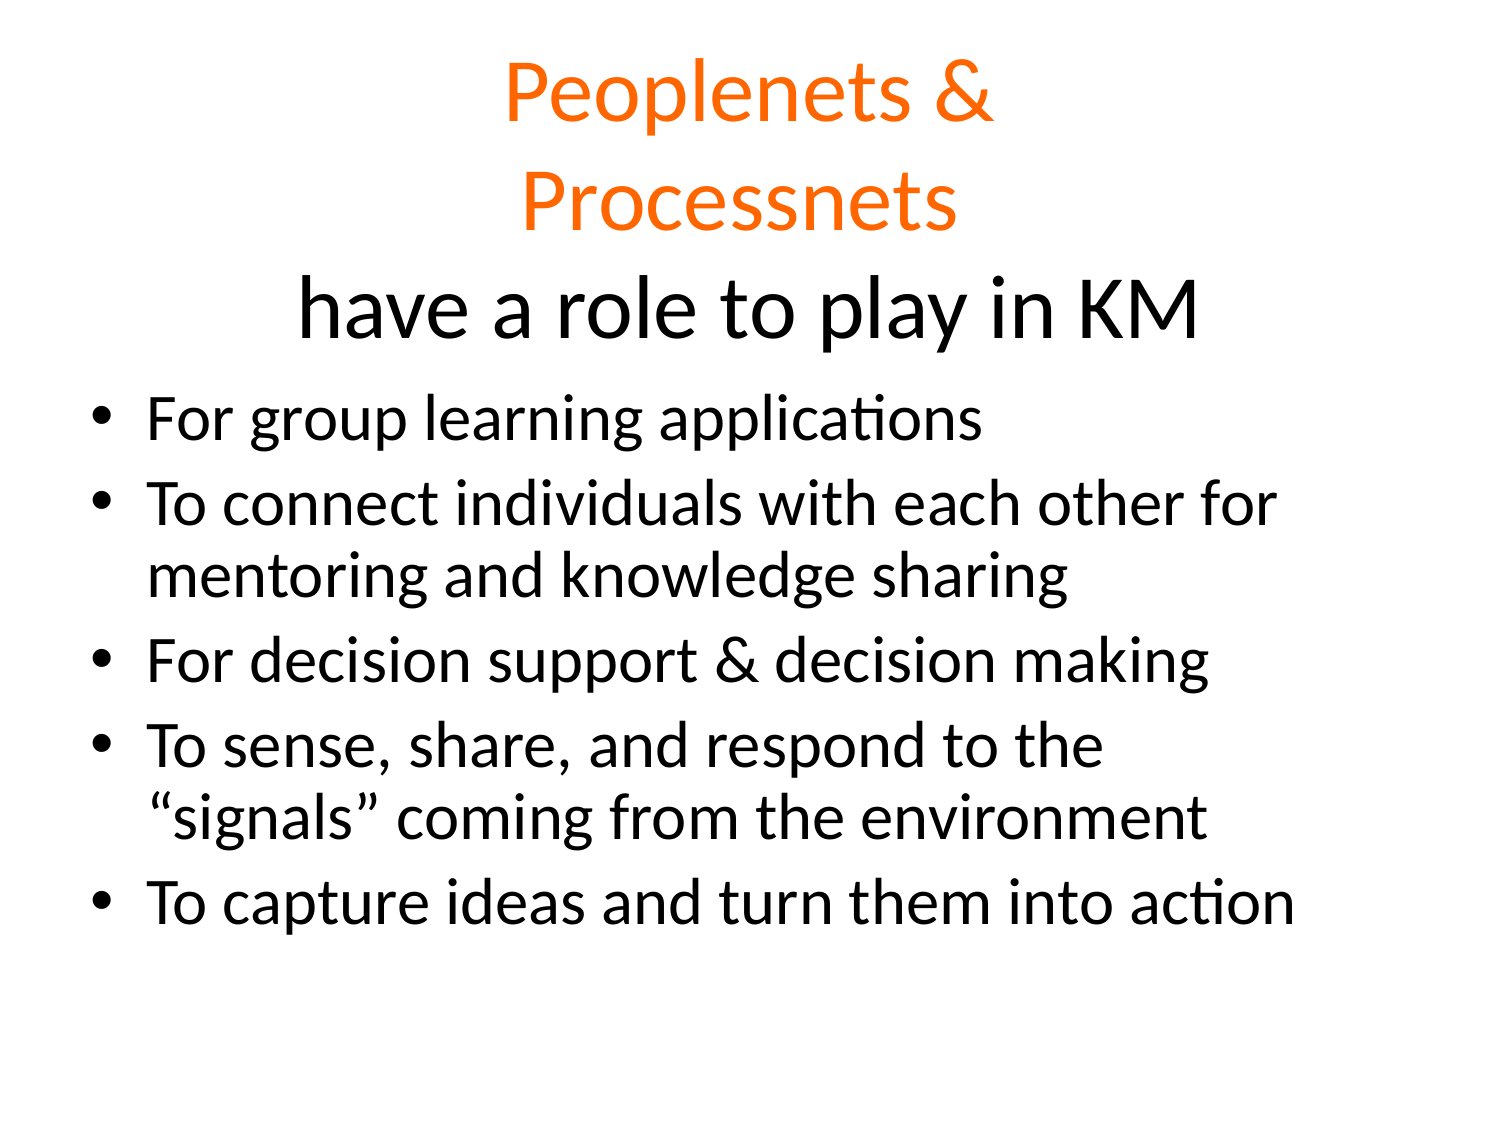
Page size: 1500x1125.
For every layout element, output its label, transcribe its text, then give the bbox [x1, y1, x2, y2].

list For group learning applications To connect individuals with each other for mentoring and knowledge sharing For decision support & decision making To sense, share, and respond to the “signals” coming from the environment To capture ideas and turn them into action [75, 375, 1350, 1050]
title Peoplenets & Processnets have a role to play in KM [112, 21, 1388, 367]
